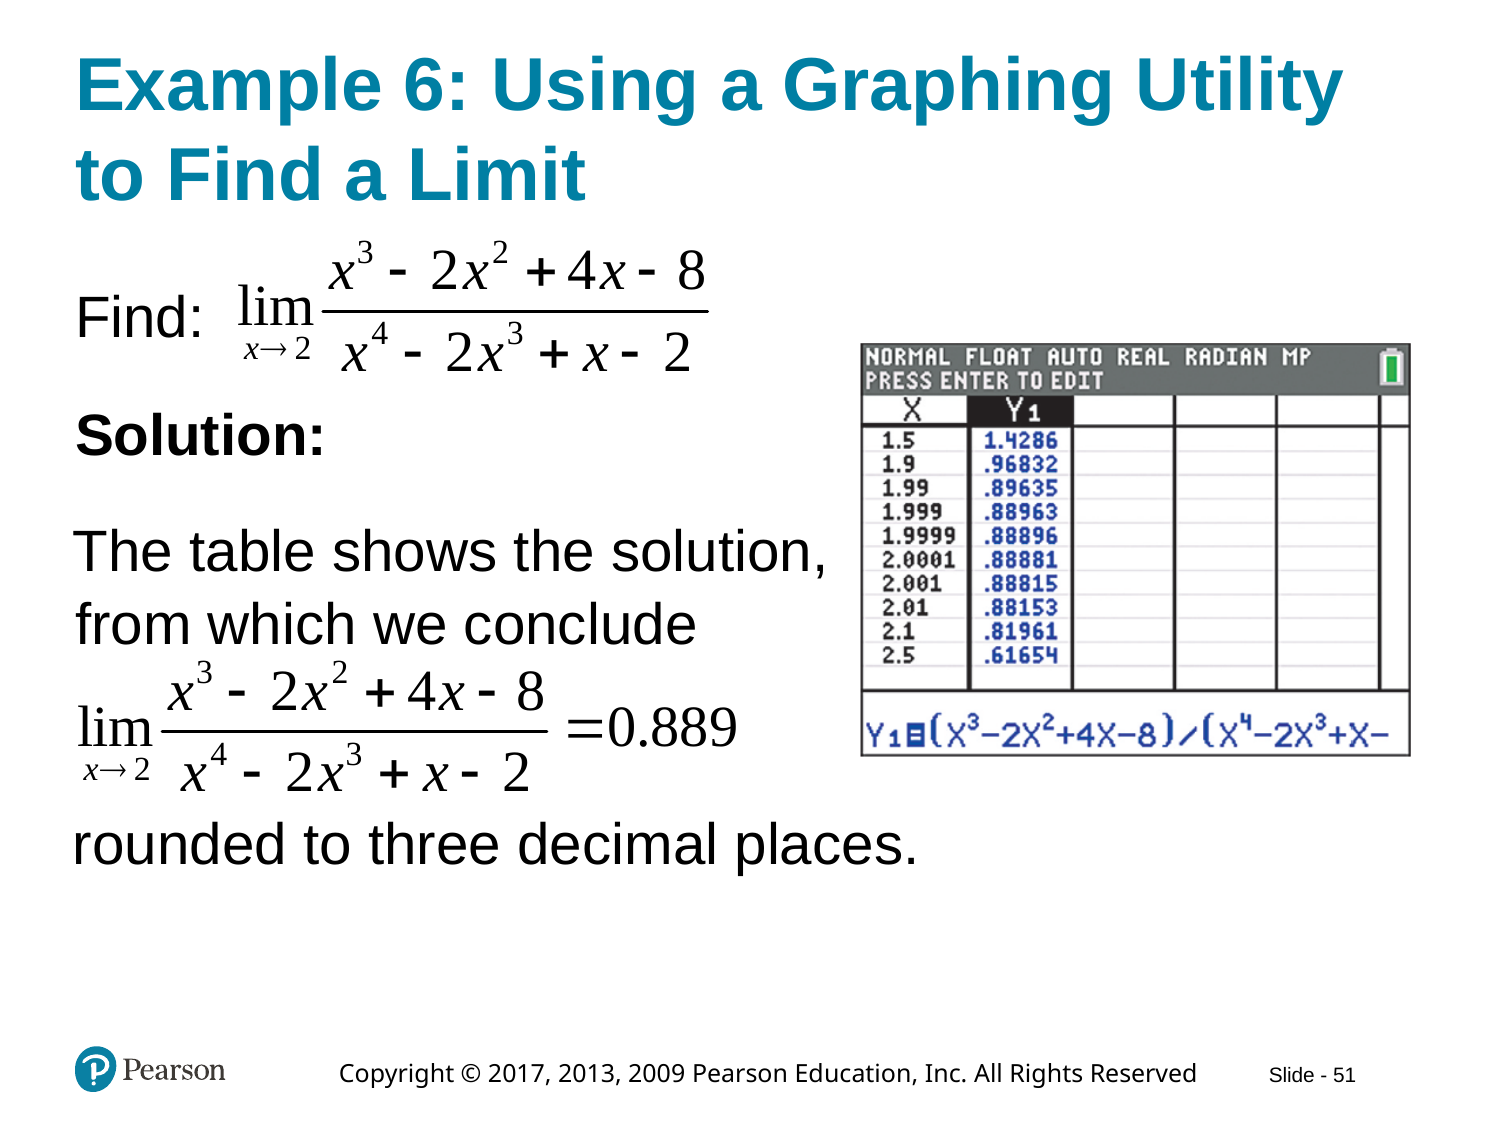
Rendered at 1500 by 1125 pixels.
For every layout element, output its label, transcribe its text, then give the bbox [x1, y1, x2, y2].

title Example 6: Using a Graphing Utility to Find a Limit [75, 35, 1425, 216]
list rounded to three decimal places. [72, 805, 925, 879]
list The table shows the solution, [72, 512, 838, 573]
list from which we conclude [75, 586, 713, 646]
picture [843, 328, 1432, 779]
list Solution: [75, 397, 338, 459]
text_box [74, 652, 742, 799]
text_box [235, 231, 713, 379]
list Find: [75, 279, 207, 342]
